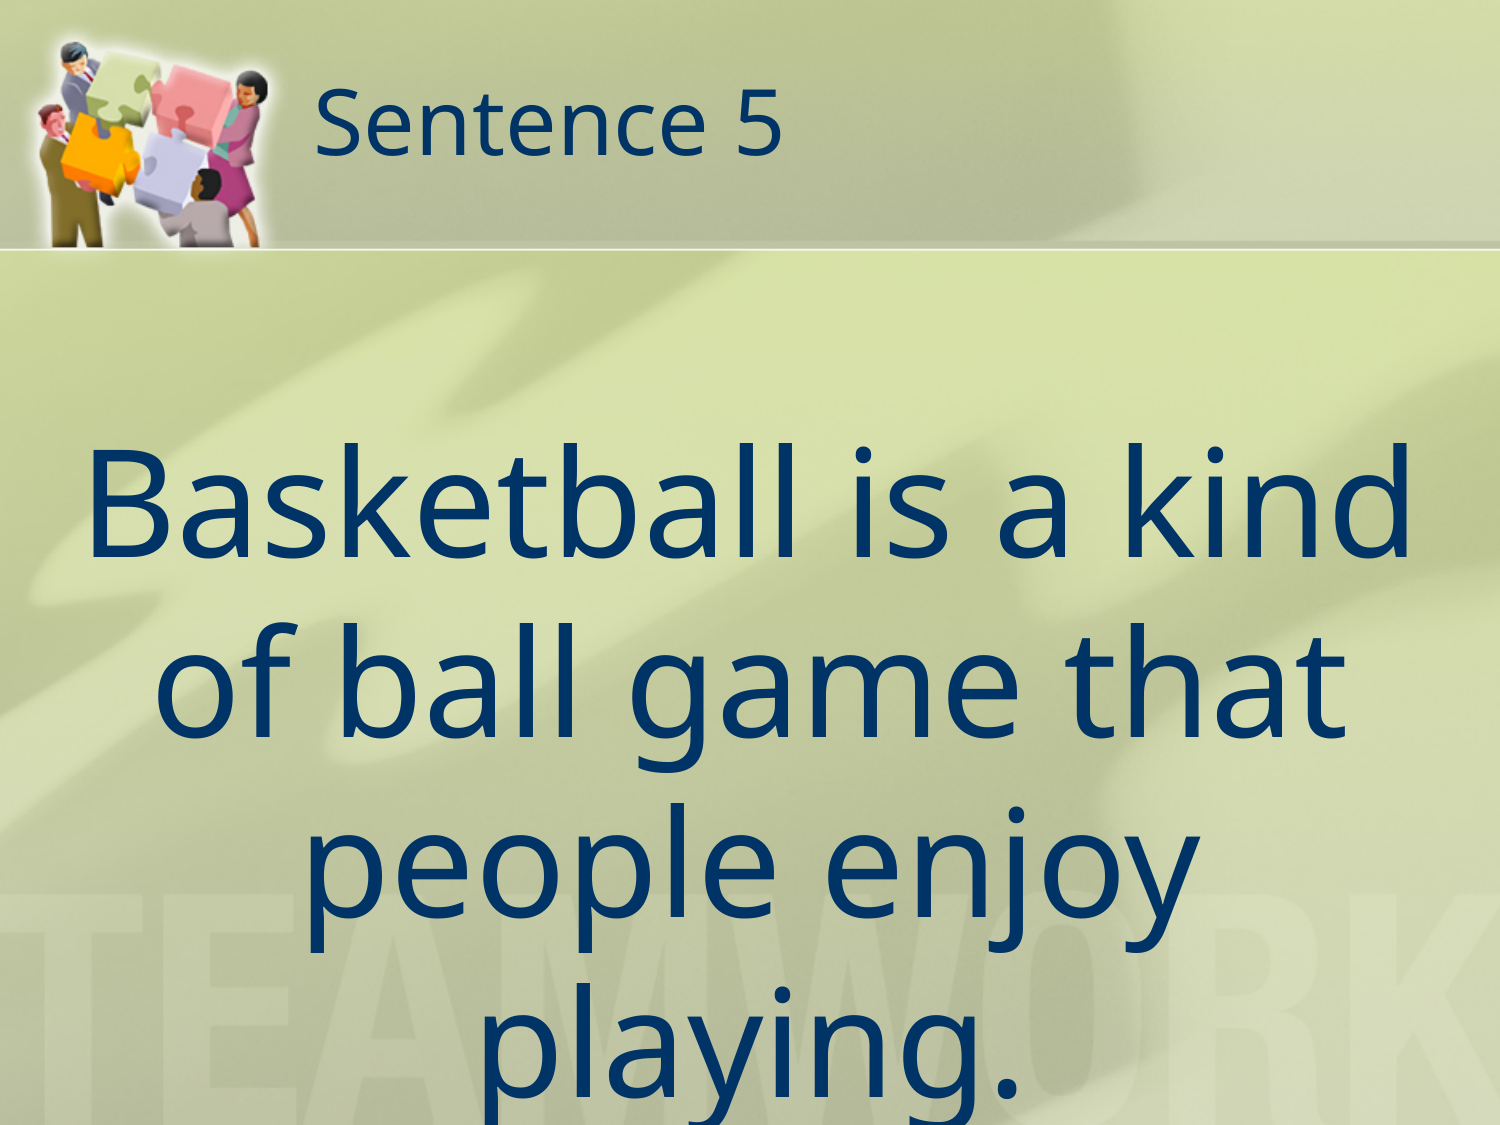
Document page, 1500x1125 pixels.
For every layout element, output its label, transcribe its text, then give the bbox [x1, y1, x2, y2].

title Sentence 5 [298, 24, 1475, 213]
list Basketball is a kind of ball game that people enjoy playing. [24, 399, 1475, 1038]
picture [0, 0, 1500, 1125]
